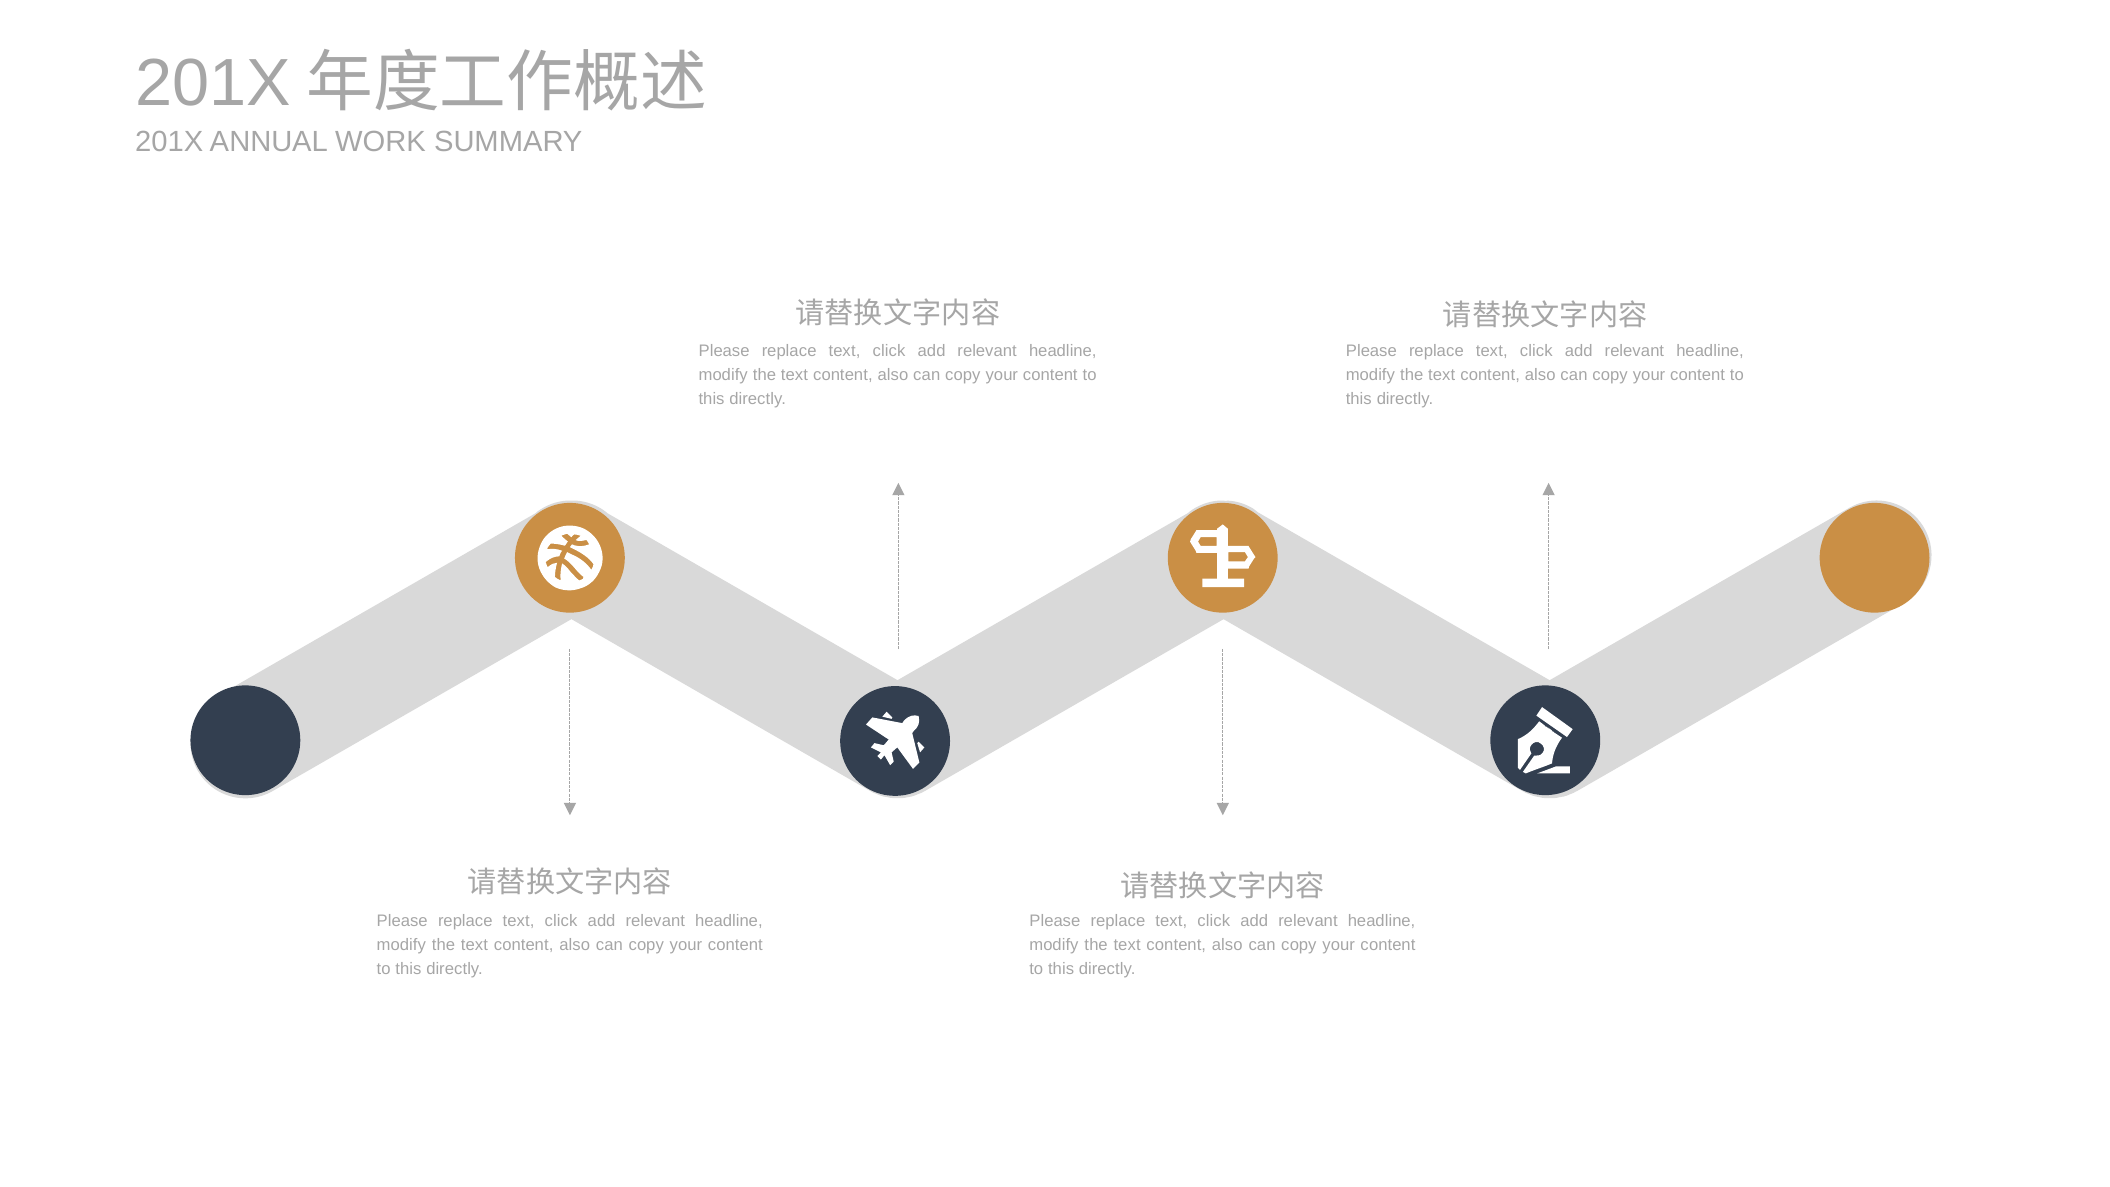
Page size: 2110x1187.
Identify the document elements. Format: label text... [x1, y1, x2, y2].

text_box 201X年度工作概述 [135, 38, 783, 119]
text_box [190, 268, 1930, 1030]
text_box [683, 280, 1113, 415]
text_box 201X ANNUAL WORK SUMMARY [135, 122, 596, 158]
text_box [1331, 282, 1760, 415]
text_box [1014, 853, 1431, 985]
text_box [361, 849, 779, 985]
